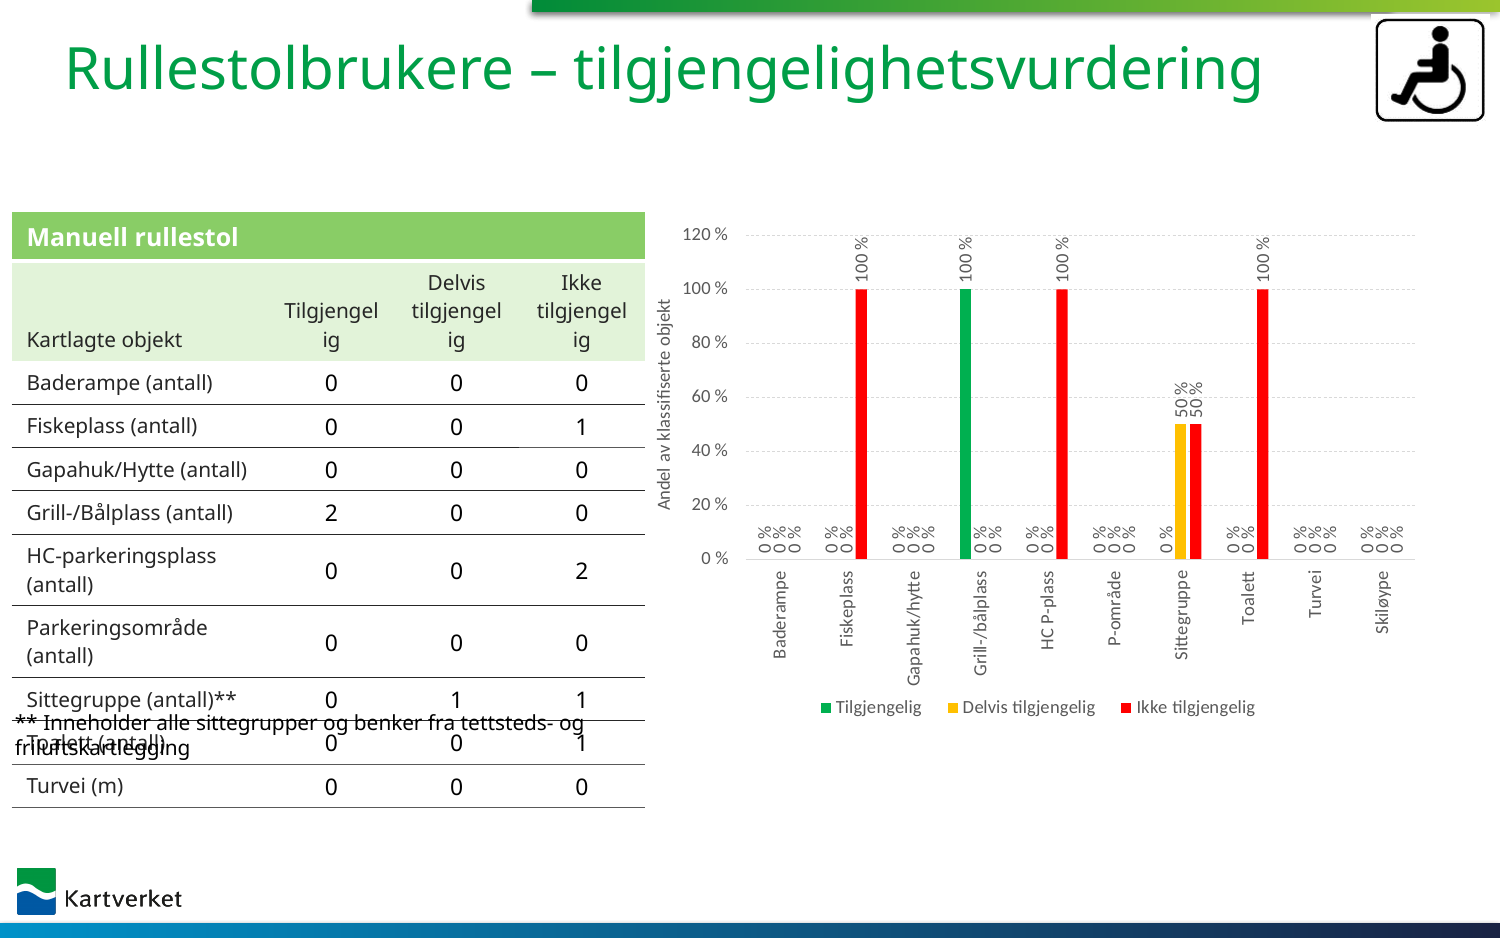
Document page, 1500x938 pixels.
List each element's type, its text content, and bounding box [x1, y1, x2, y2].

table_cell 0 [394, 361, 519, 404]
table_cell 0 [519, 491, 638, 534]
table_cell 2 [519, 535, 638, 605]
table_cell 0 [269, 606, 394, 677]
table_cell 0 [519, 606, 638, 677]
table_cell 0 [269, 535, 394, 605]
table_cell 0 [519, 448, 638, 490]
table_cell 0 [269, 768, 394, 807]
table_cell Gapahuk/Hytte (antall) [12, 448, 269, 490]
table_cell Fiskeplass (antall) [12, 405, 269, 447]
table_cell Turvei (m) [12, 768, 269, 807]
table_cell 0 [519, 361, 638, 404]
table_cell 0 [269, 448, 394, 490]
table_cell Sittegruppe (antall)** [12, 678, 269, 702]
table_cell Delvis tilgjengelig [394, 263, 519, 361]
picture [643, 218, 1426, 728]
table_header Manuell rullestol [12, 212, 645, 259]
table_cell 0 [394, 606, 519, 677]
table_cell 0 [394, 768, 519, 807]
table_cell 1 [519, 405, 638, 447]
table_cell Parkeringsområde (antall) [12, 606, 269, 677]
table_cell 0 [394, 448, 519, 490]
text_box ** Inneholder alle sittegrupper og benker fra tettsteds- og friluftskartlegging [0, 702, 745, 768]
table_cell 0 [394, 491, 519, 534]
table_cell Grill-/Bålplass (antall) [12, 491, 269, 534]
table_cell 0 [269, 405, 394, 447]
text_box Rullestolbrukere – tilgjengelighetsvurdering [49, 12, 1372, 109]
table_cell 0 [519, 768, 645, 807]
table_cell Tilgjengelig [269, 263, 394, 361]
table_cell Kartlagte objekt [12, 263, 269, 361]
table_cell 1 [394, 678, 519, 702]
table_cell 1 [519, 678, 638, 702]
table_cell 0 [269, 361, 394, 404]
table_cell 0 [394, 535, 519, 605]
table_cell 2 [269, 491, 394, 534]
table_cell Ikke tilgjengelig [519, 263, 638, 361]
table_cell HC-parkeringsplass (antall) [12, 535, 269, 605]
picture [1371, 13, 1491, 127]
table_cell 0 [394, 405, 519, 447]
table_cell Baderampe (antall) [12, 361, 269, 404]
table_cell 0 [269, 678, 394, 702]
